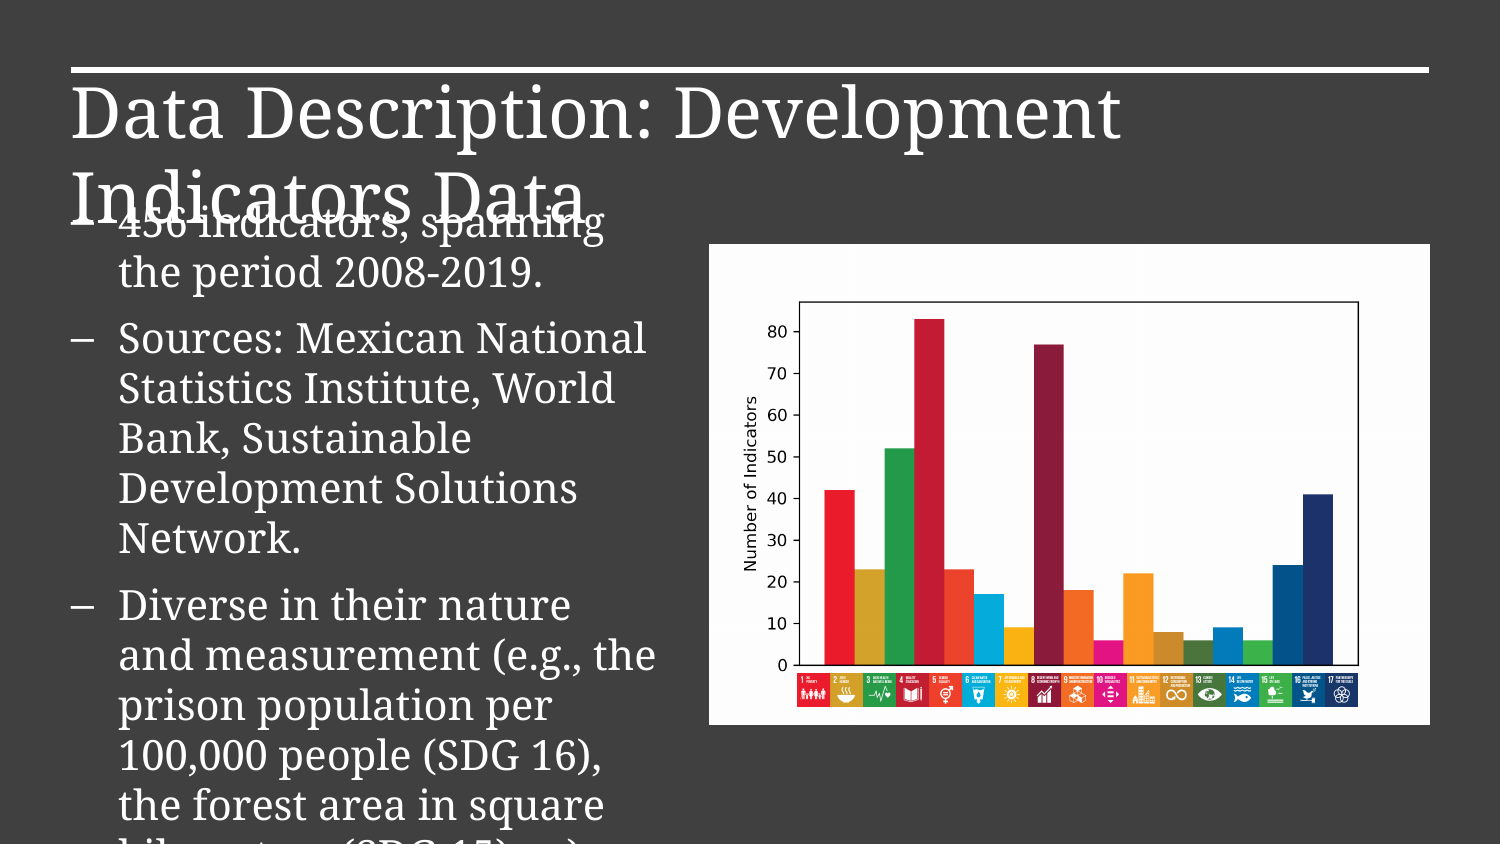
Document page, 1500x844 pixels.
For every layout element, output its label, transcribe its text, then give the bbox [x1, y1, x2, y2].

picture [708, 244, 1430, 726]
list Data Description: Development Indicators Data [70, 67, 1430, 183]
list 456 indicators, spanning the period 2008-2019. Sources: Mexican National Statistics Institute, World Bank, Sustainable Development Solutions Network. Diverse in their nature and measurement (e.g., the prison population per 100,000 people (SDG 16), the forest area in square kilometres (SDG 15), …). [70, 195, 658, 751]
